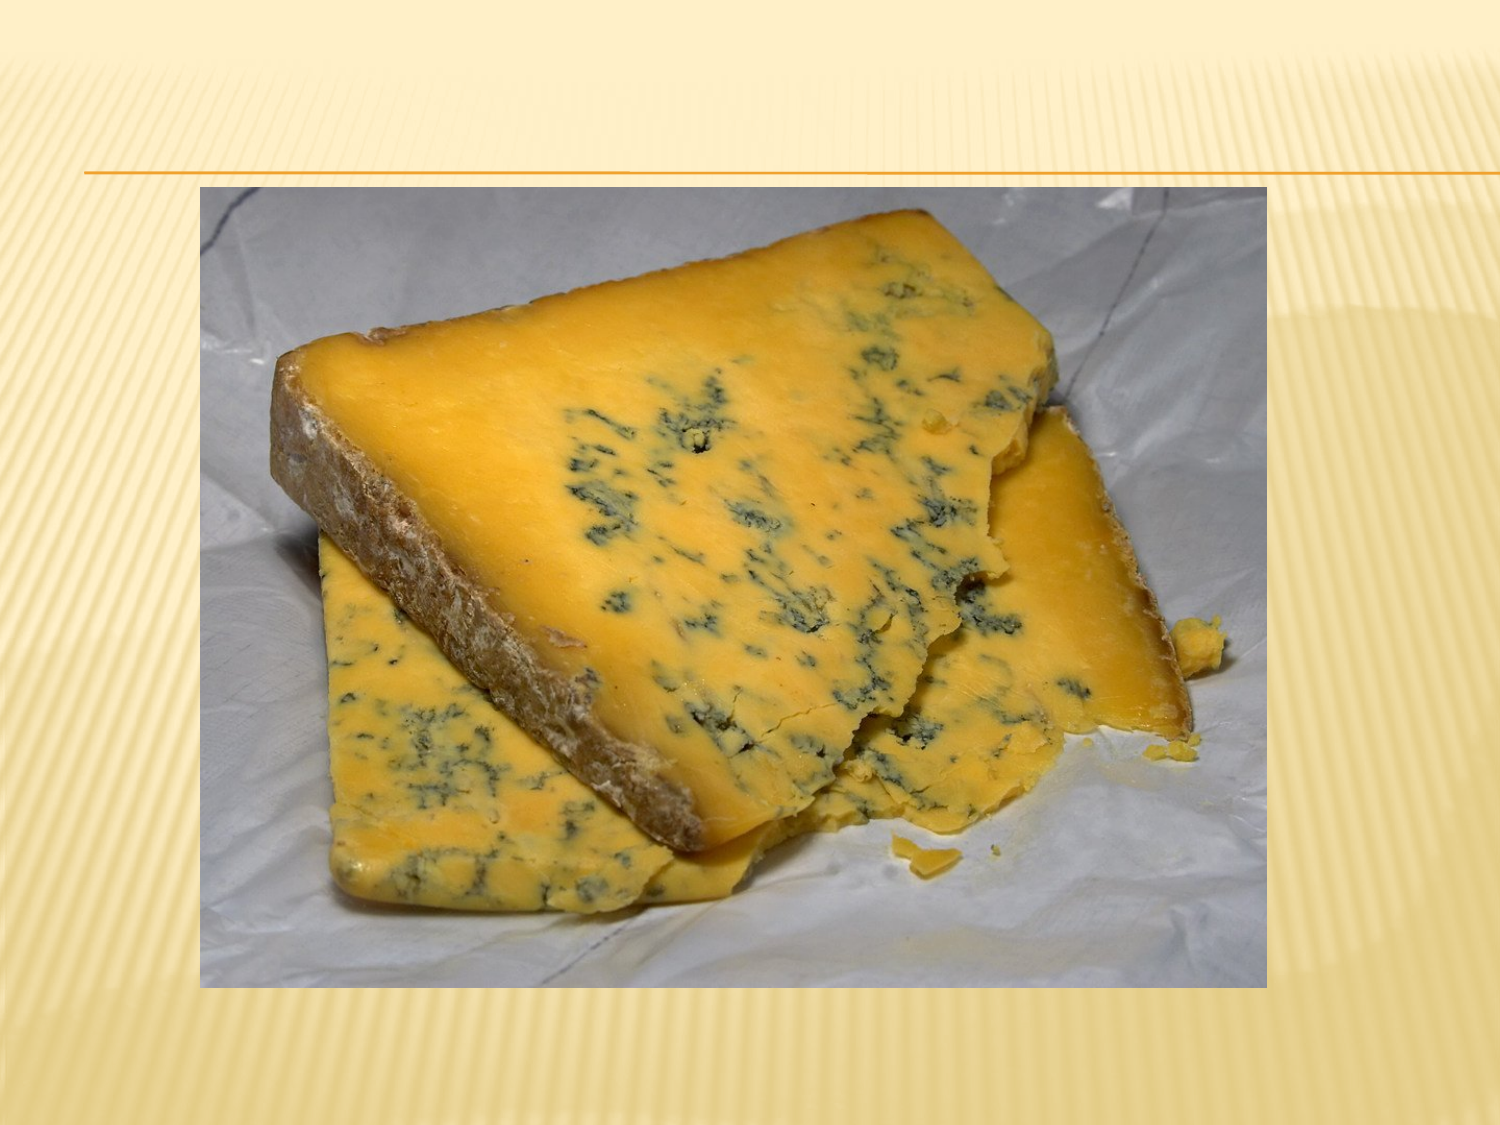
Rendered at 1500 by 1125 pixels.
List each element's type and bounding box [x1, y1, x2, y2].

picture [199, 187, 1267, 988]
